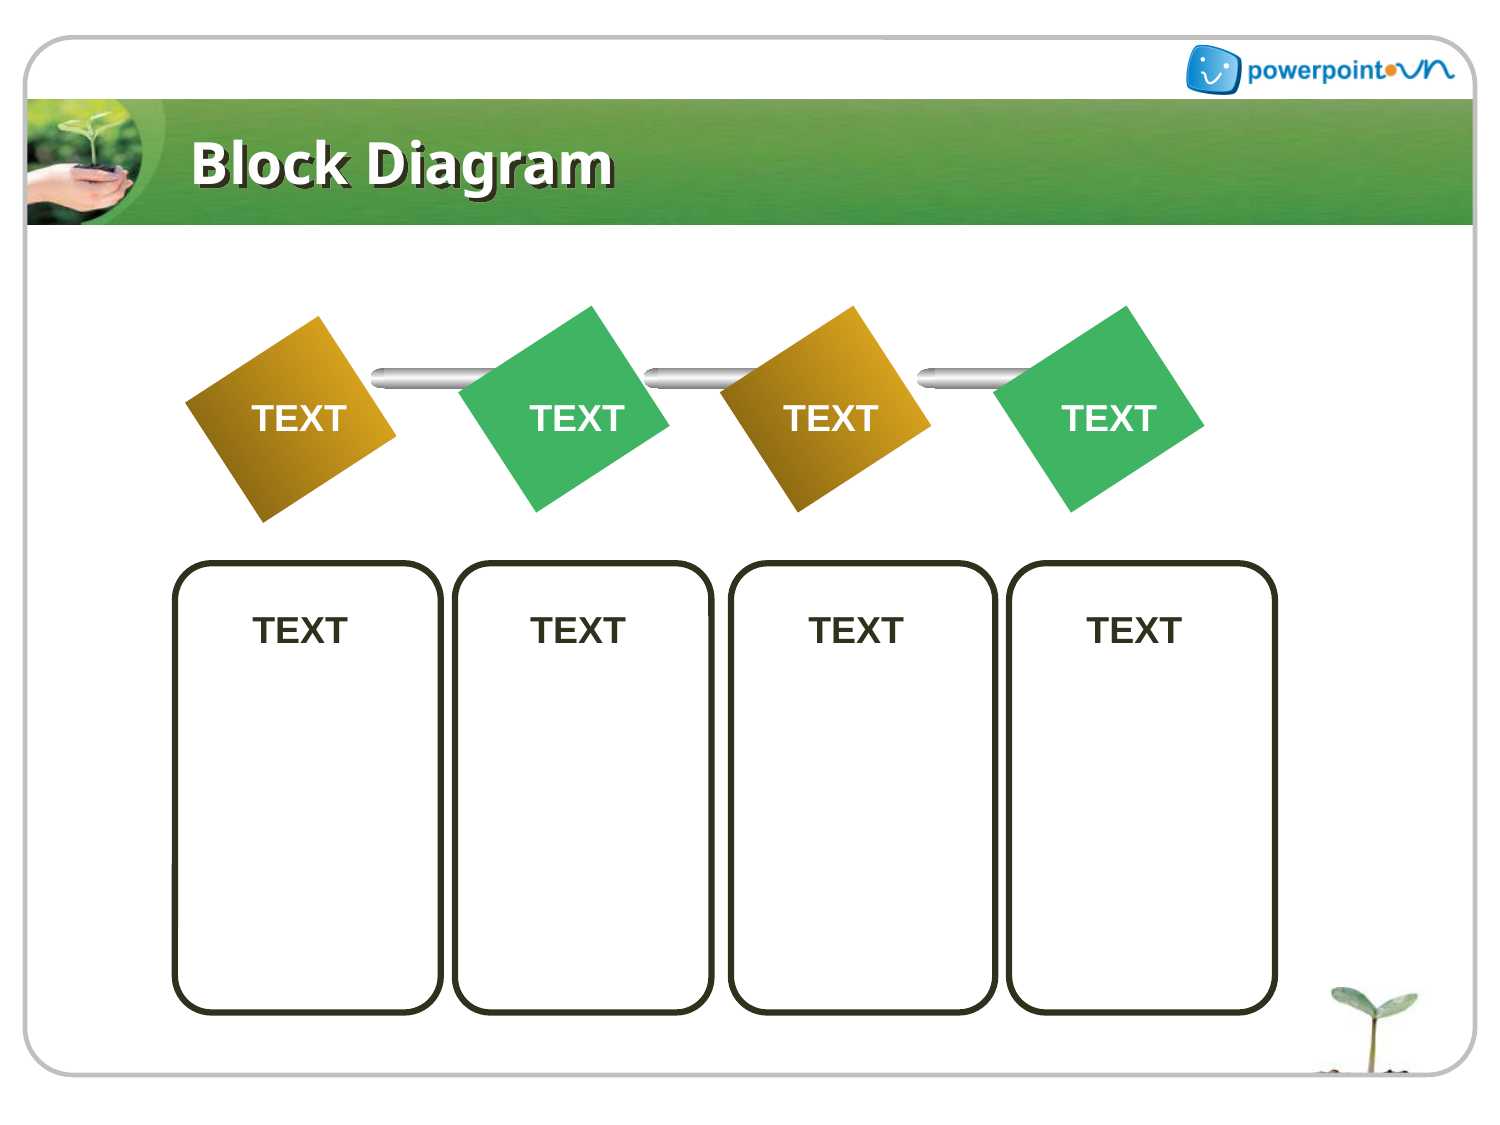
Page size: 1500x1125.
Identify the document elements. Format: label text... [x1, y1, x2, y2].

text_box TEXT [515, 598, 642, 659]
text_box TEXT [793, 598, 920, 659]
title Block Diagram [174, 117, 1429, 205]
picture [1183, 43, 1466, 96]
text_box [1009, 563, 1275, 1013]
picture [28, 99, 1472, 225]
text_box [211, 337, 1179, 492]
text_box TEXT [237, 598, 364, 659]
text_box [174, 563, 441, 1013]
text_box [730, 563, 996, 1013]
text_box TEXT [1071, 598, 1198, 659]
picture [1312, 987, 1425, 1072]
text_box [454, 563, 712, 1013]
